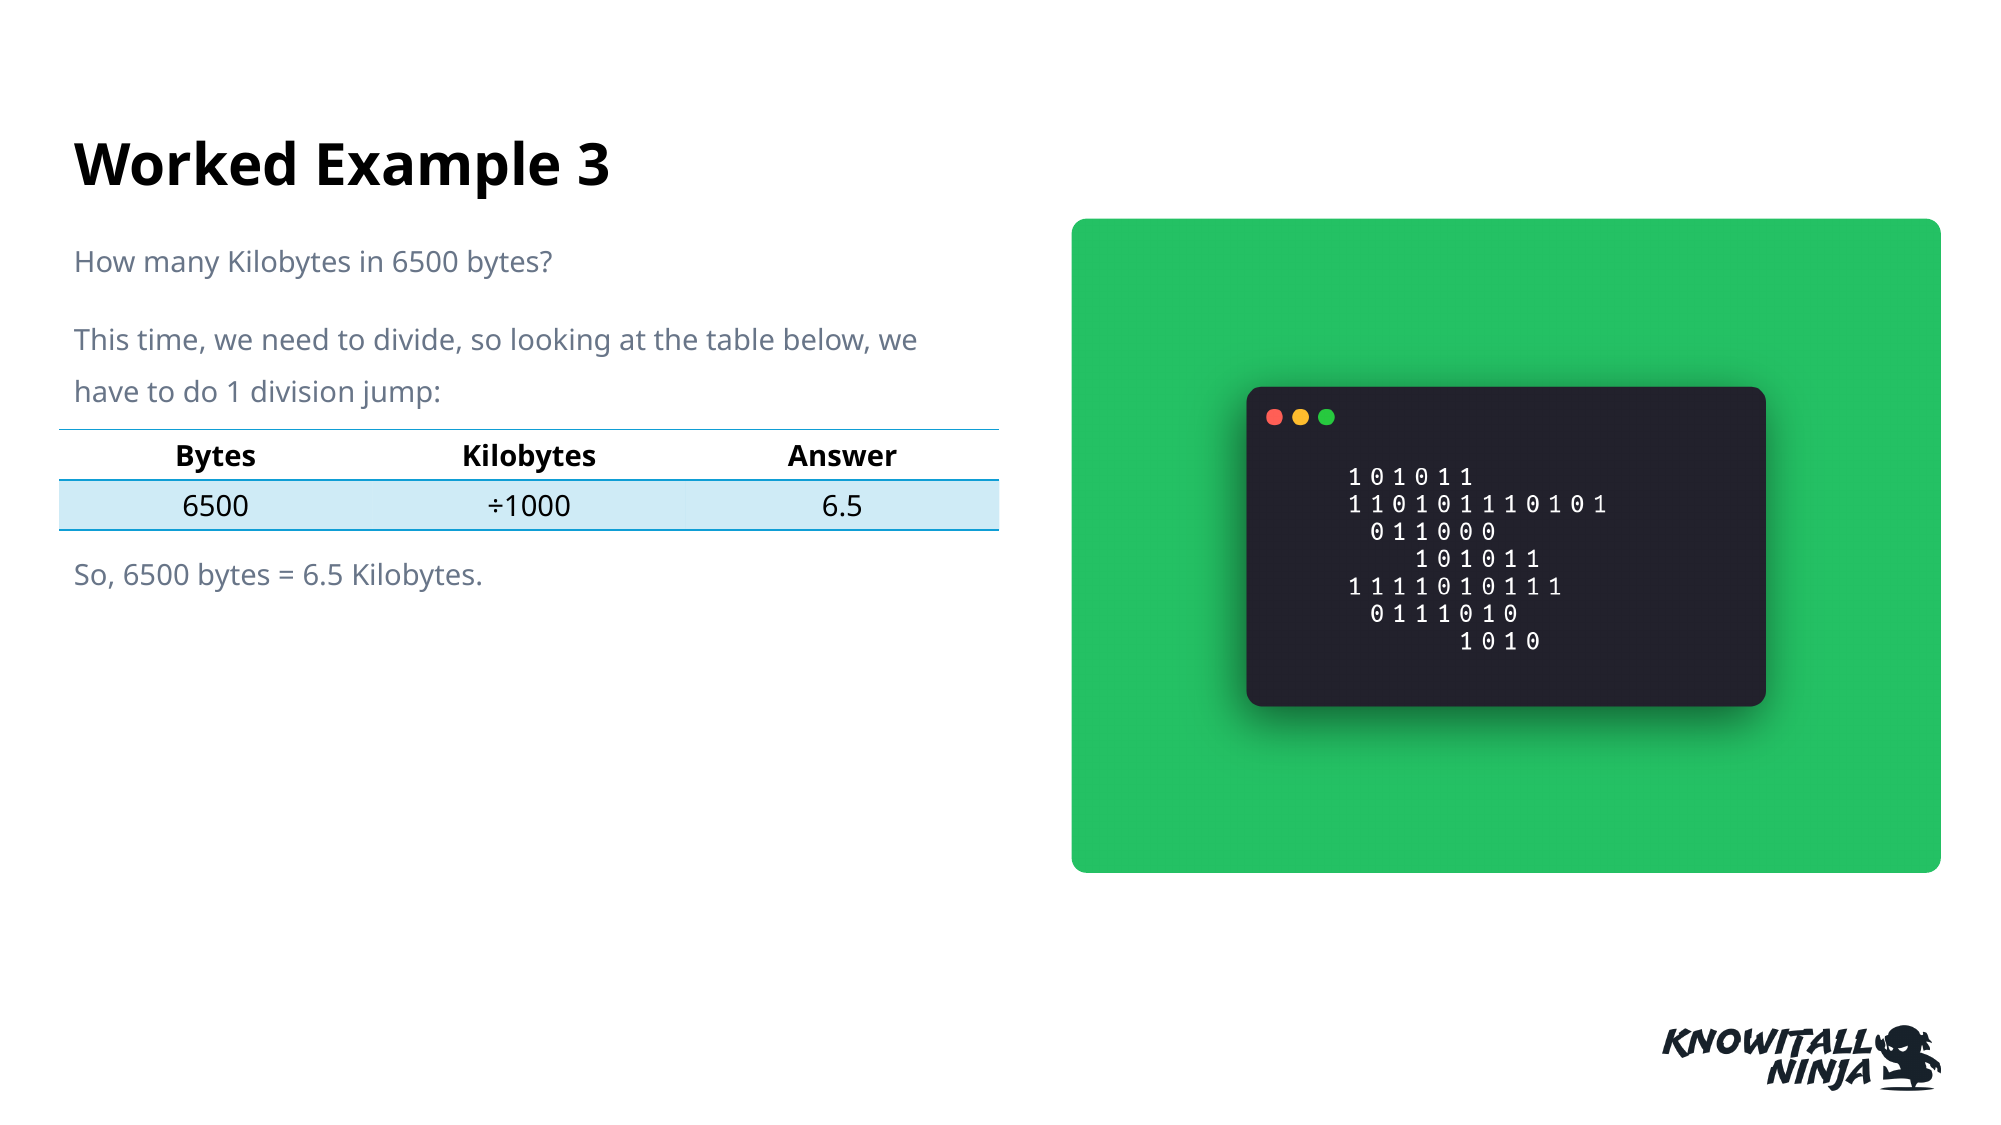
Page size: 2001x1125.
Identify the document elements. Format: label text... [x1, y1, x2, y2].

picture [1071, 218, 1942, 874]
table_cell ÷1000 [372, 481, 686, 529]
table_cell 6.5 [686, 481, 999, 529]
list How many Kilobytes in 6500 bytes? This time, we need to divide, so looking at the table below, we have to do 1 division jump: So, 6500 bytes = 6.5 Kilobytes. [59, 218, 1000, 1091]
table_header Bytes [59, 430, 372, 479]
table_header Kilobytes [372, 430, 686, 479]
picture [1662, 1025, 1941, 1091]
title Worked Example 3 [59, 117, 1000, 206]
table_header Answer [686, 430, 999, 479]
table_cell 6500 [59, 481, 372, 529]
